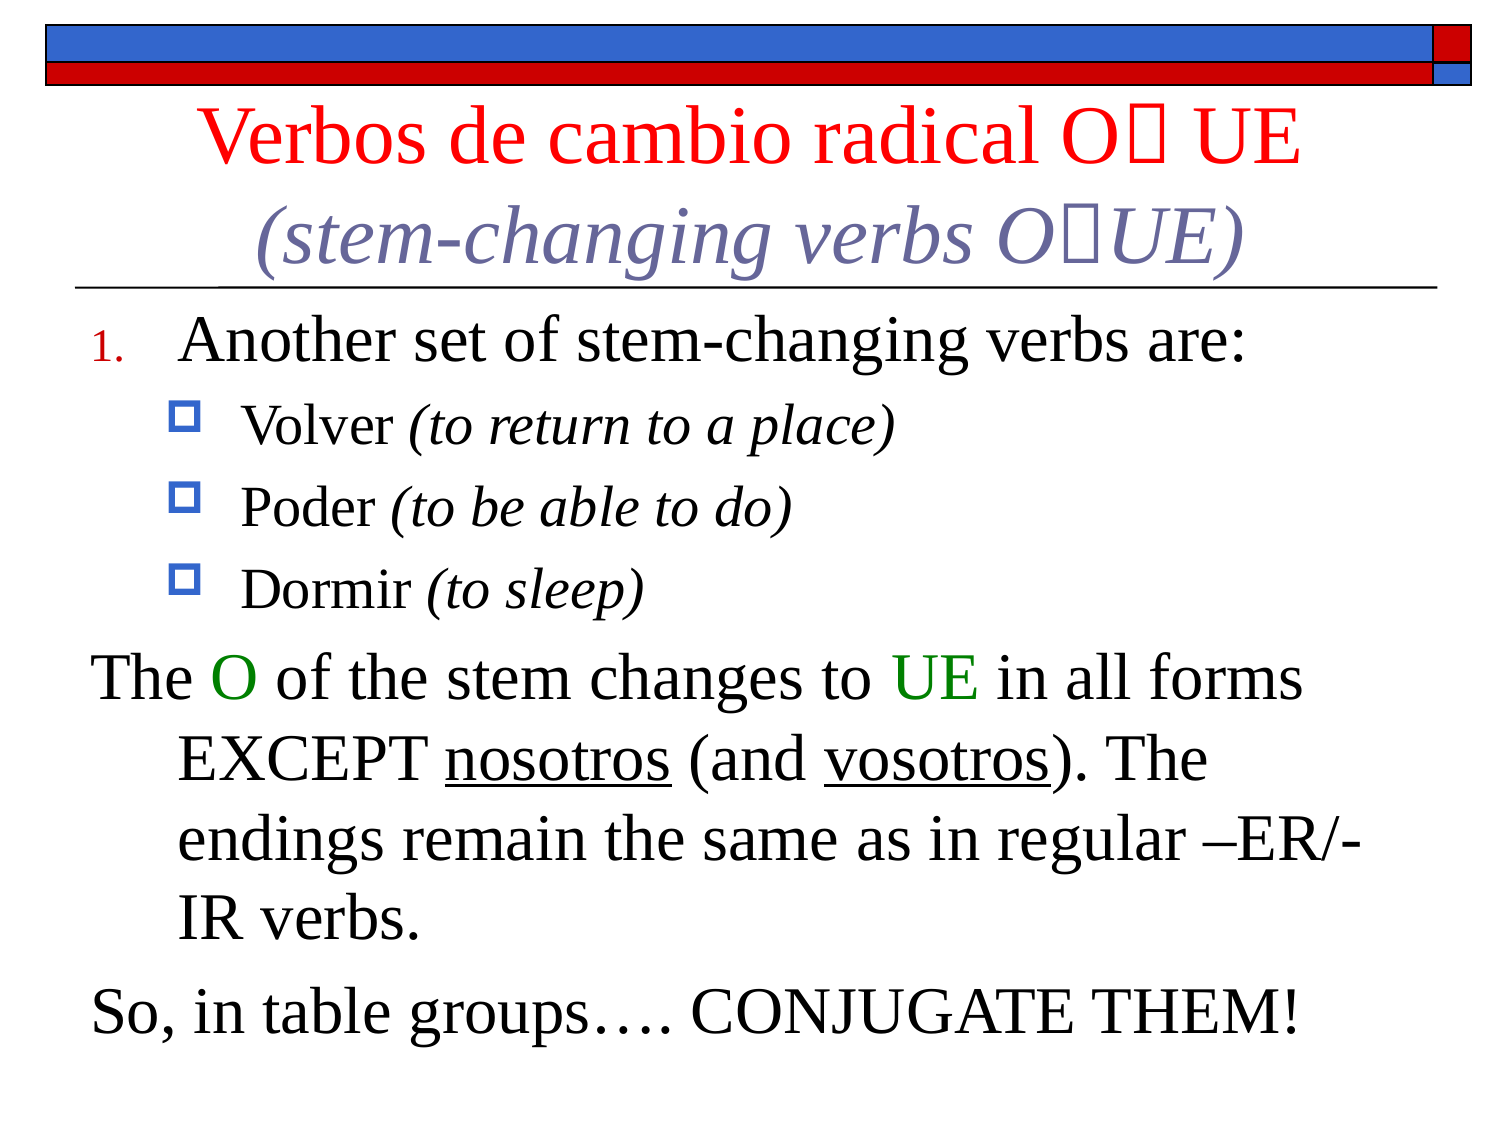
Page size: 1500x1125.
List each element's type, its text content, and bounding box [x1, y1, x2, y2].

list Another set of stem-changing verbs are: Volver (to return to a place) Poder (to be able to do) Dormir (to sleep) The O of the stem changes to UE in all forms EXCEPT nosotros (and vosotros). The endings remain the same as in regular –ER/-IR verbs. So, in table groups…. CONJUGATE THEM! [75, 287, 1425, 1113]
title Verbos de cambio radical O UE (stem-changing verbs OUE) [75, 99, 1425, 287]
